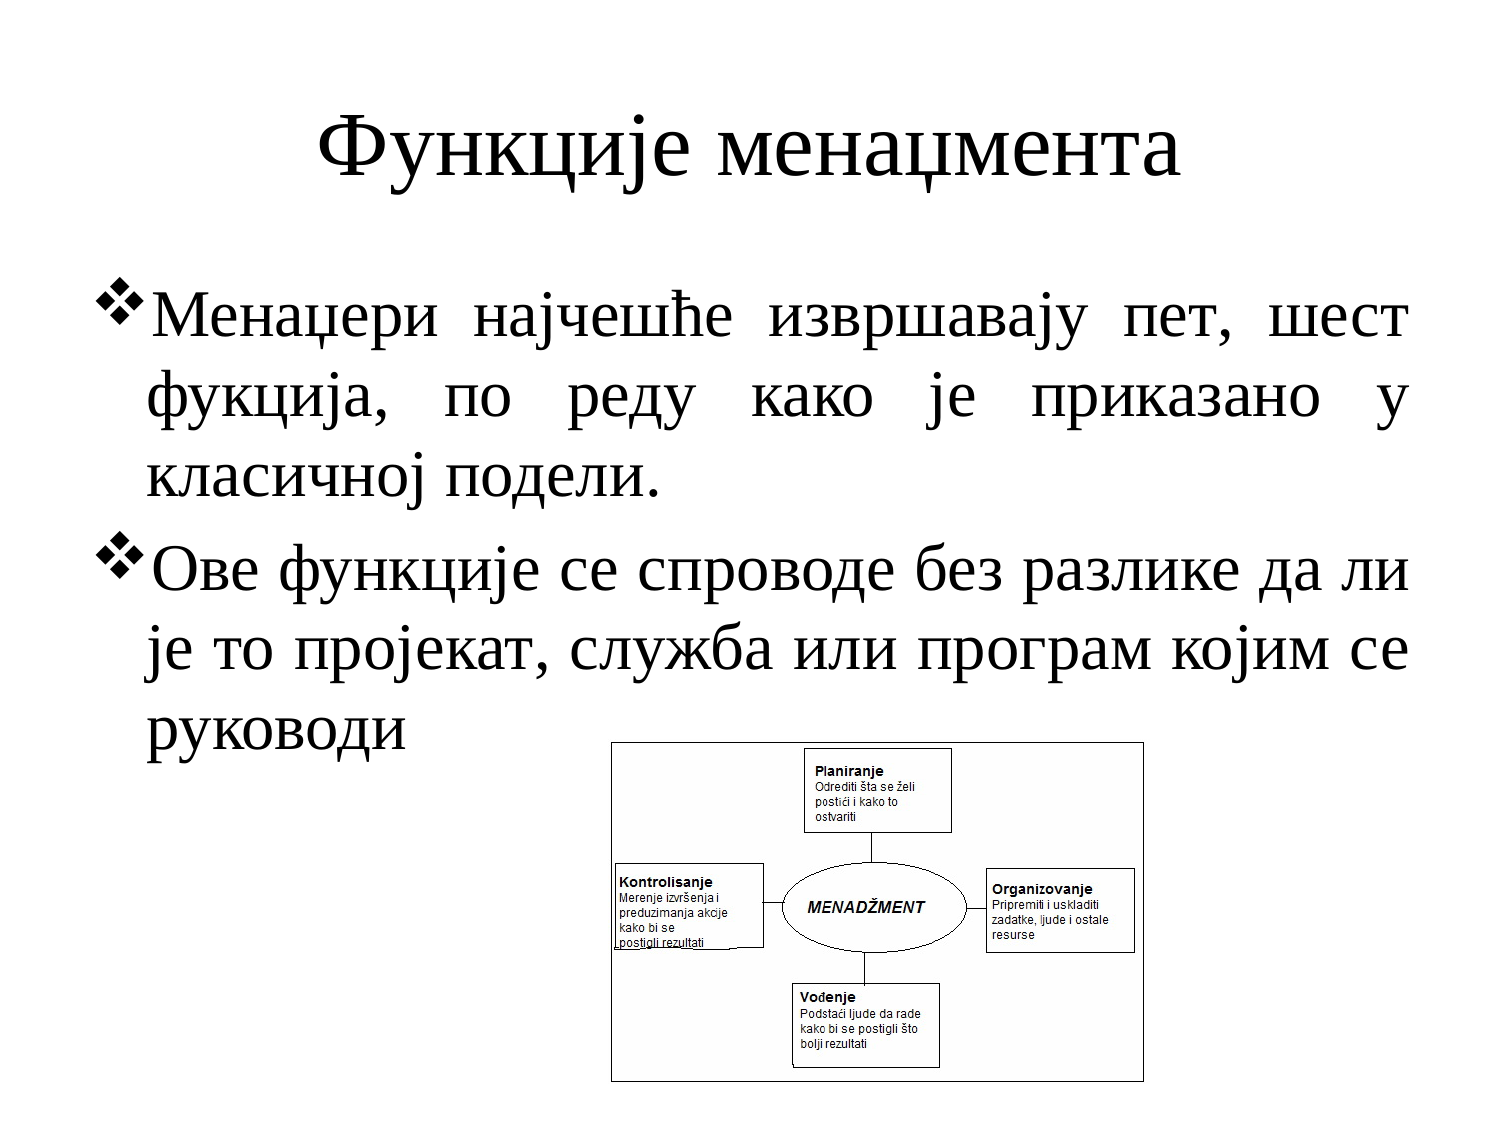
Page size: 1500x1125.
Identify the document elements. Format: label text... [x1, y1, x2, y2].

list Менаџери најчешће извршавају пет, шест фукција, по реду како је приказано у класичној подели. Ове функције се спроводе без разлике да ли је то пројекат, служба или програм којим се руководи [75, 262, 1425, 1005]
title Функције менаџмента [75, 45, 1425, 233]
picture [608, 739, 1150, 1084]
